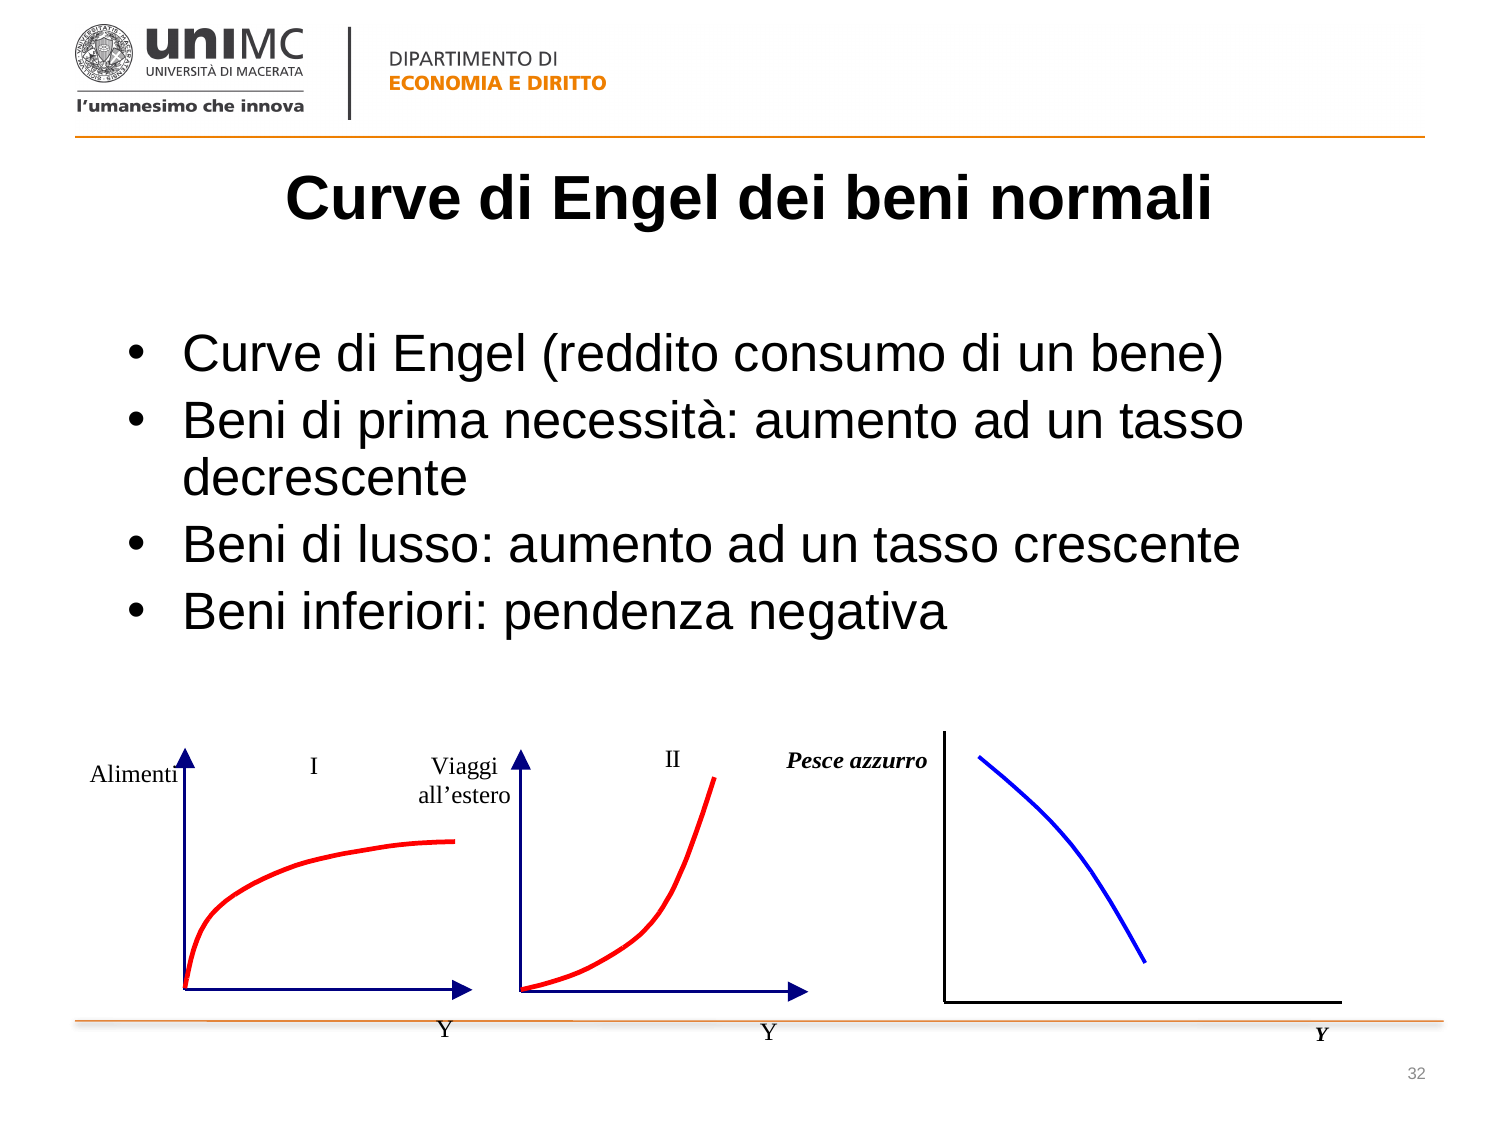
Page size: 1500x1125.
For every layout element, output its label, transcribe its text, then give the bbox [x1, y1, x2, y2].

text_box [778, 728, 1406, 1063]
picture [75, 24, 1425, 138]
title Curve di Engel dei beni normali [75, 149, 1425, 241]
slide_number 32 [1091, 1042, 1442, 1103]
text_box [89, 736, 825, 1089]
list Curve di Engel (reddito consumo di un bene) Beni di prima necessità: aumento ad un tasso decrescente Beni di lusso: aumento ad un tasso crescente Beni inferiori: pendenza negativa [112, 319, 1388, 651]
